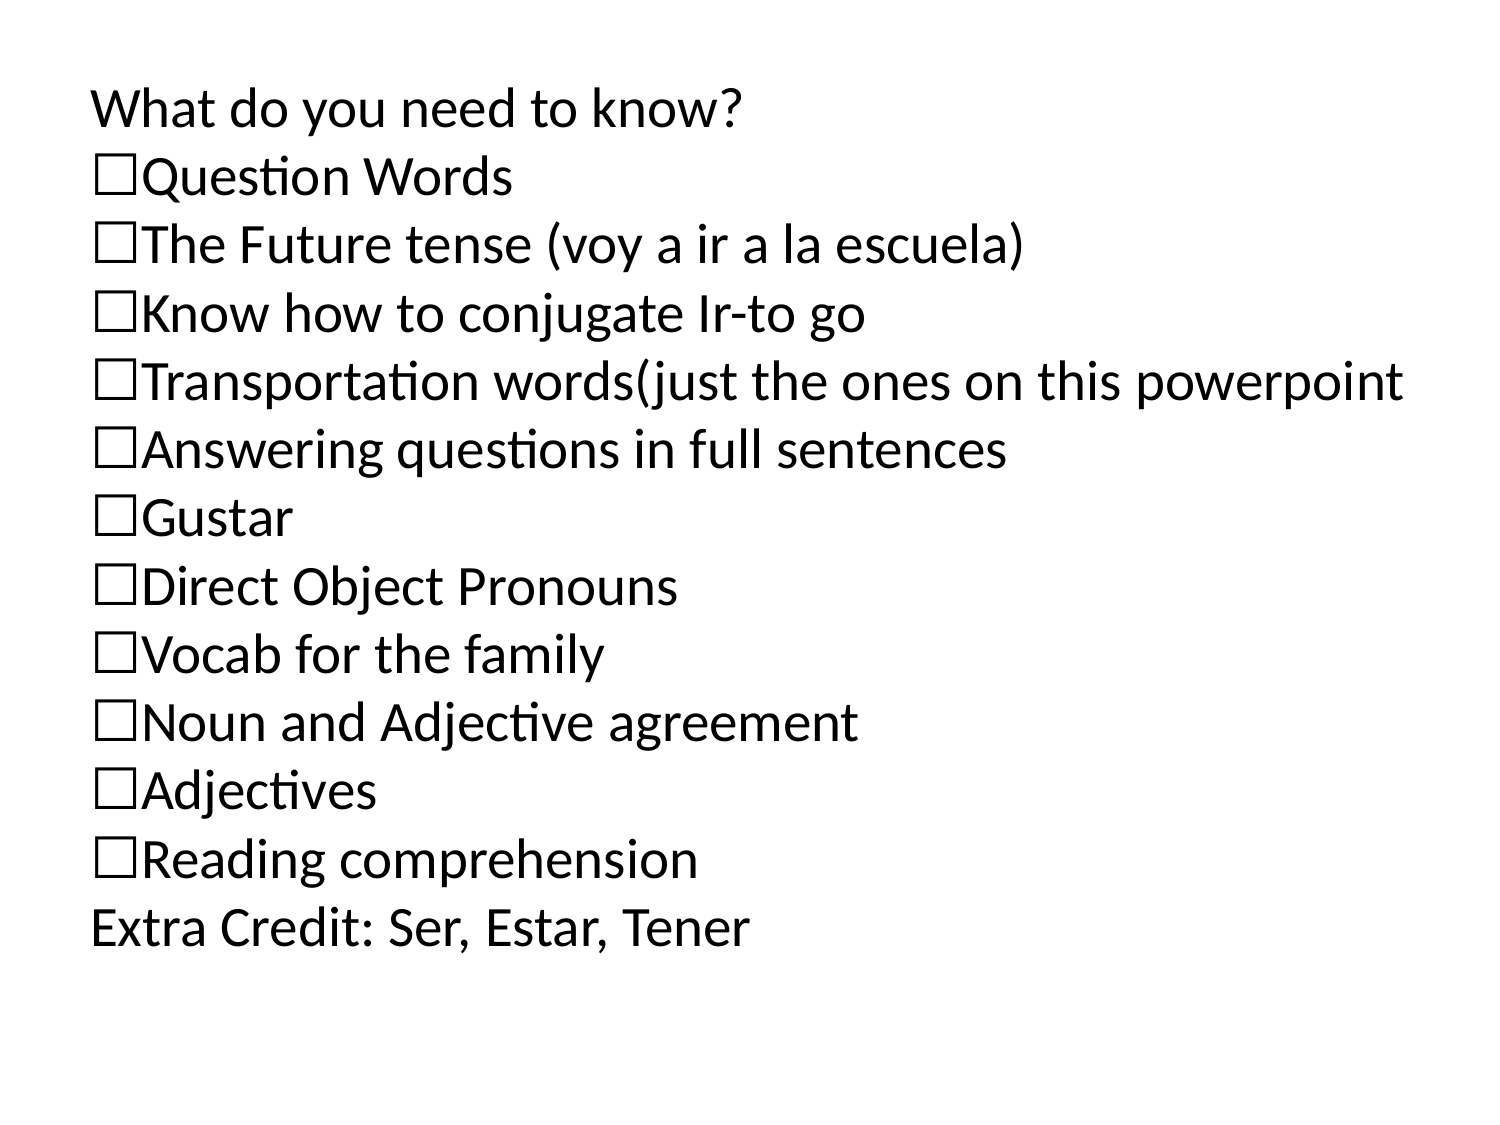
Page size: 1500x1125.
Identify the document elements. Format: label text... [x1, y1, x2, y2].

title What do you need to know? ☐Question Words ☐The Future tense (voy a ir a la escuela) ☐Know how to conjugate Ir-to go ☐Transportation words(just the ones on this powerpoint ☐Answering questions in full sentences ☐Gustar ☐Direct Object Pronouns ☐Vocab for the family ☐Noun and Adjective agreement ☐Adjectives ☐Reading comprehension Extra Credit: Ser, Estar, Tener [75, 45, 1425, 1080]
